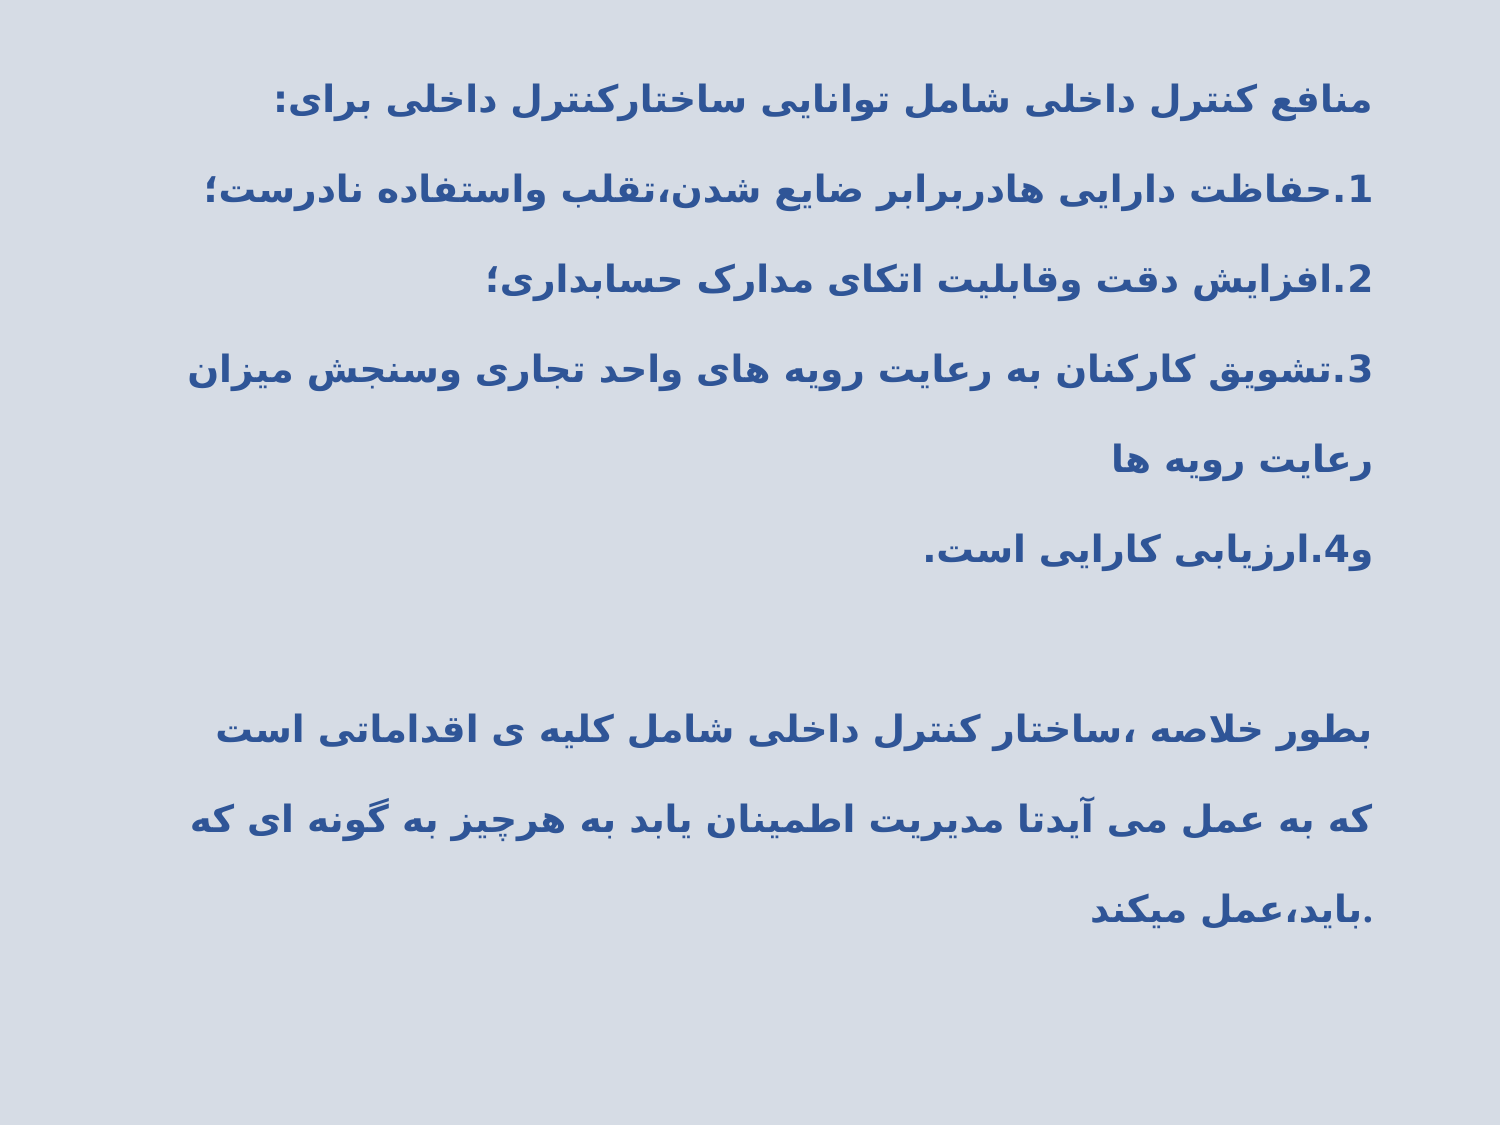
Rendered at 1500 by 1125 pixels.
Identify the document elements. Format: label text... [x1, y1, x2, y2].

title منافع کنترل داخلی شامل توانایی ساختارکنترل داخلی برای: 1.حفاظت دارایی هادربرابر ضایع شدن،تقلب واستفاده نادرست؛ 2.افزایش دقت وقابلیت اتکای مدارک حسابداری؛ 3.تشویق کارکنان به رعایت رویه های واحد تجاری وسنجش میزان رعایت رویه ها و4.ارزیابی کارایی است. بطور خلاصه ،ساختار کنترل داخلی شامل کلیه ی اقداماتی است که به عمل می آیدتا مدیریت اطمینان یابد به هرچیز به گونه ای که باید،عمل میکند. [171, 90, 1389, 870]
